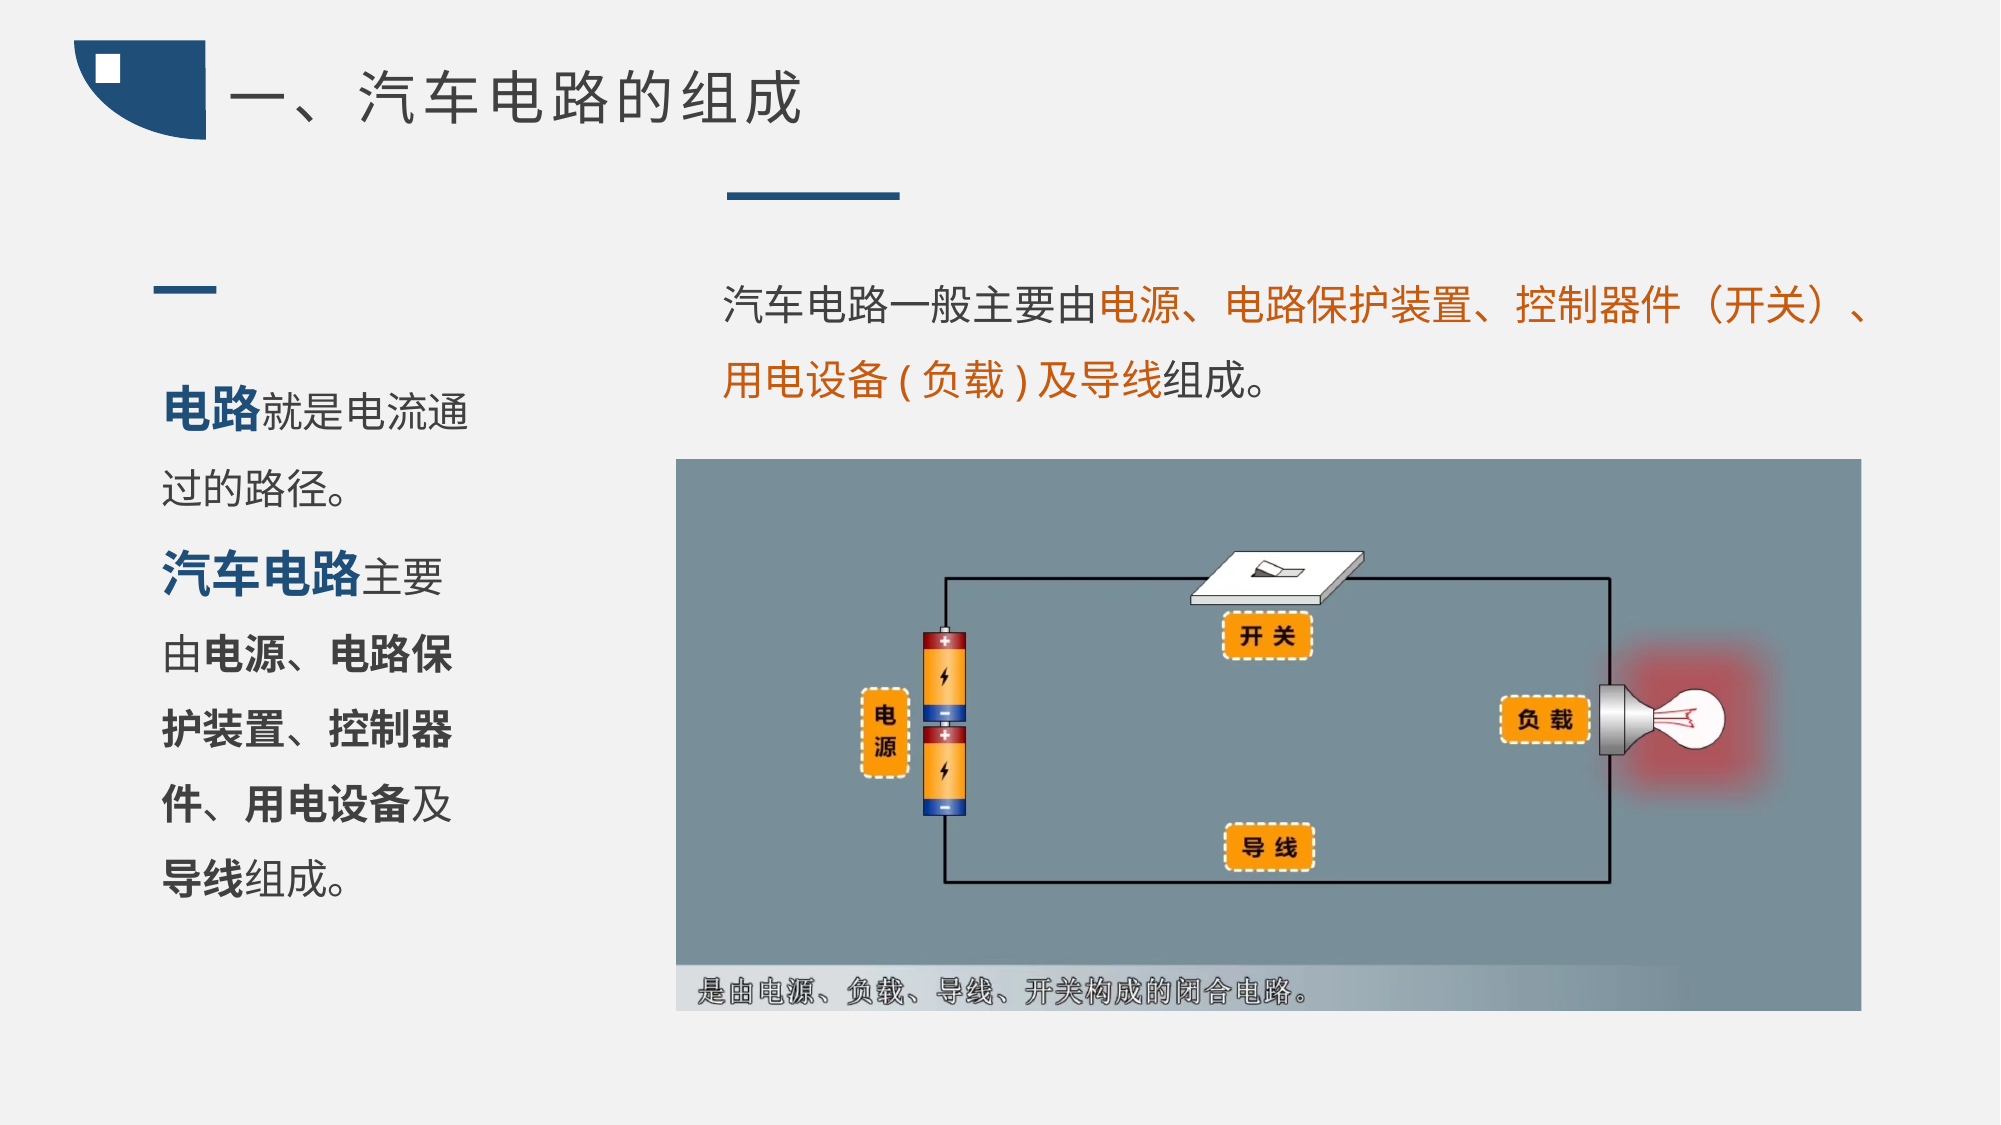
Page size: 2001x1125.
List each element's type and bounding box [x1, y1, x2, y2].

text_box [74, 0, 914, 140]
text_box [146, 286, 501, 916]
text_box [707, 192, 1893, 413]
picture [675, 459, 1862, 1011]
